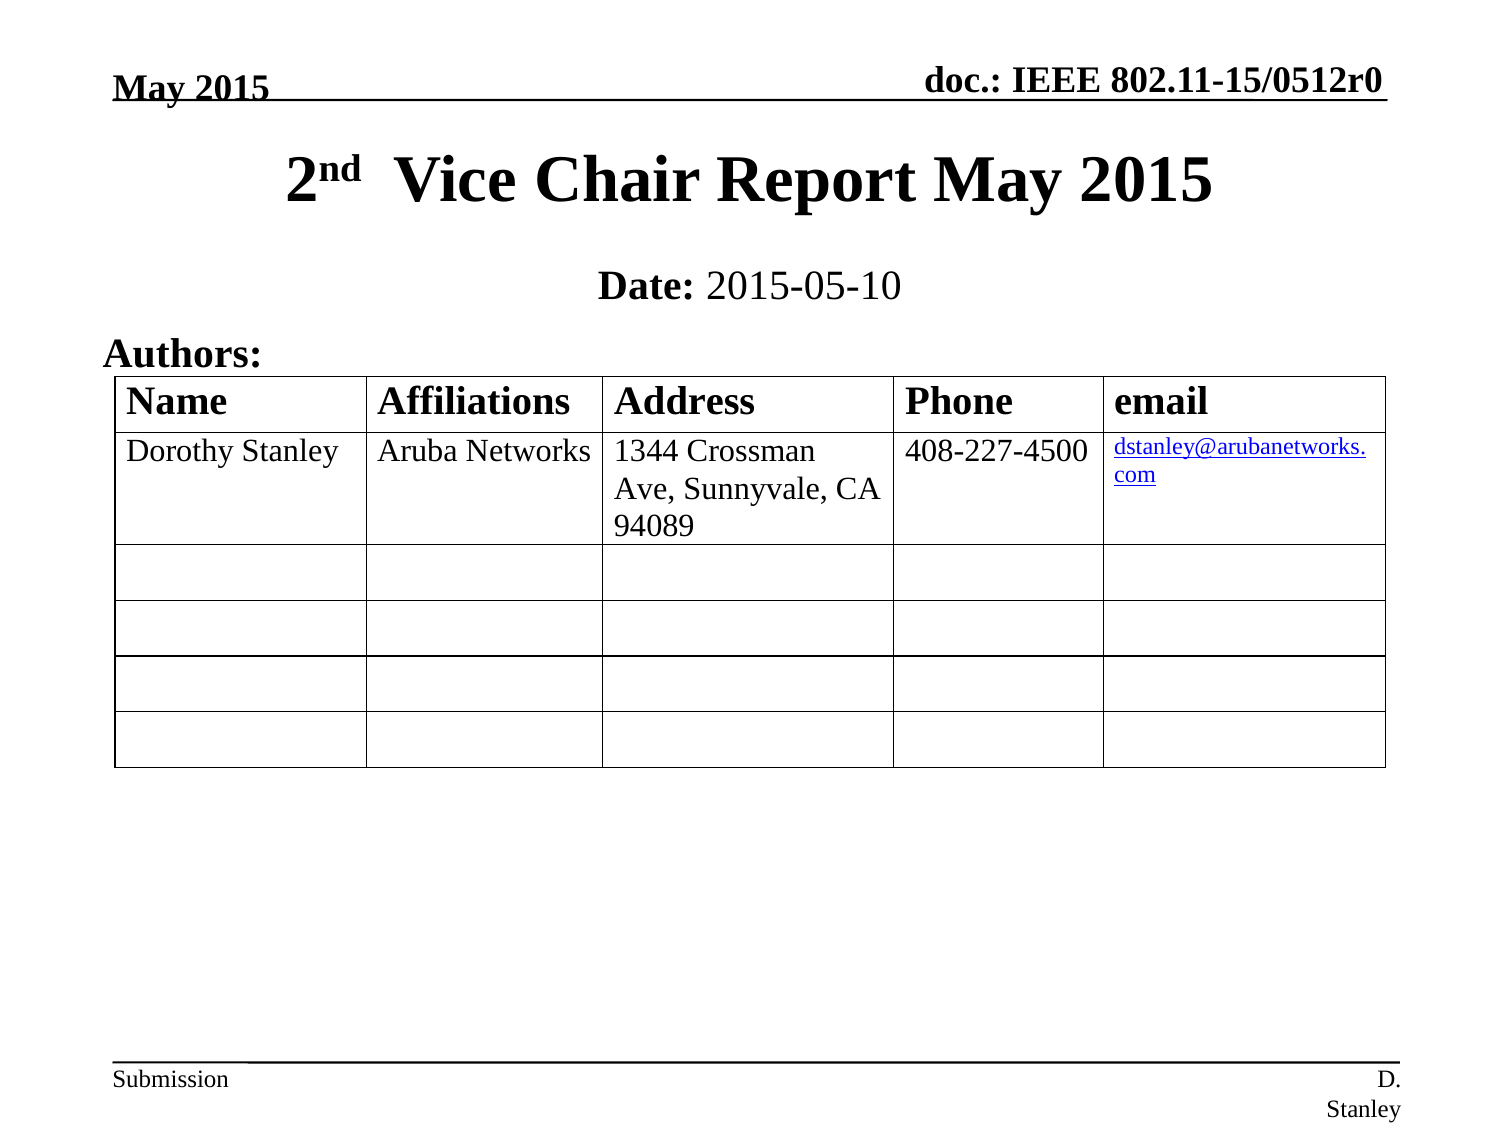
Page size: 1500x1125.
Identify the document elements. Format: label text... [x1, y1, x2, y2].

title 2nd Vice Chair Report May 2015 [112, 112, 1388, 238]
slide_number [112, 62, 413, 109]
text_box Authors: [87, 318, 325, 381]
footer D. Stanley Aruba Networks [1324, 1061, 1402, 1093]
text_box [99, 375, 1413, 815]
list Date: 2015-05-10 [112, 249, 1388, 313]
